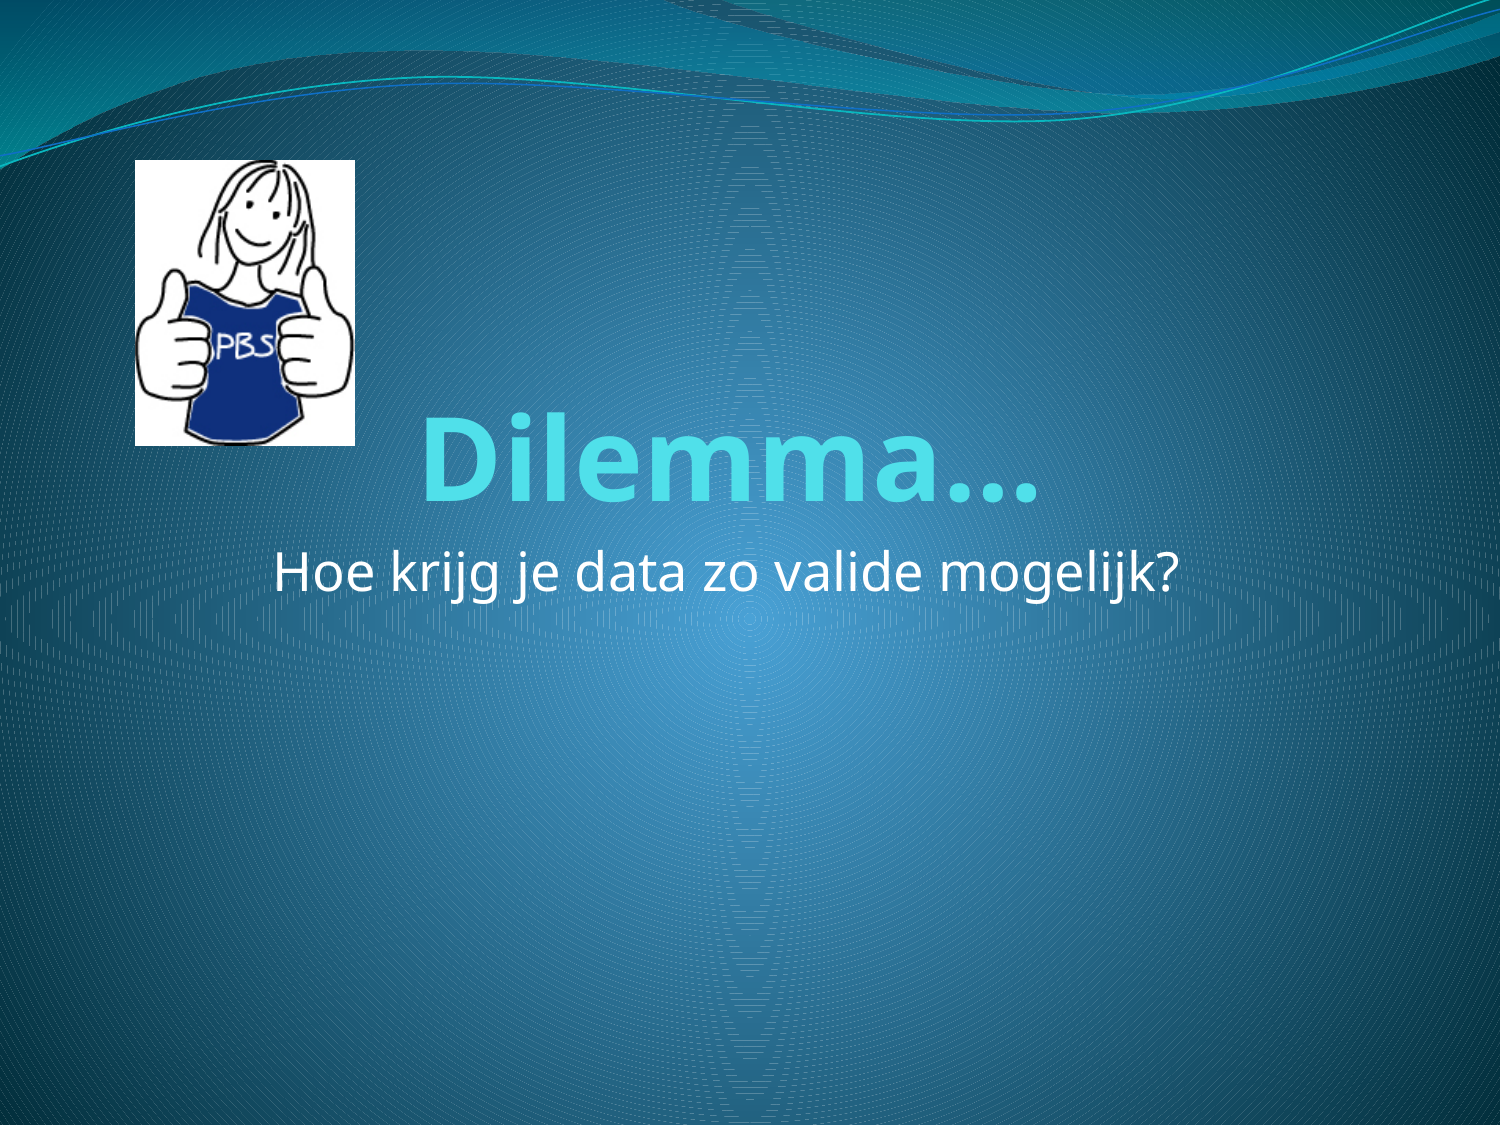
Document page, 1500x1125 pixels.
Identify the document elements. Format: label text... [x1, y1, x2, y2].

title Dilemma… [87, 224, 1376, 525]
picture [135, 160, 355, 446]
subtitle Hoe krijg je data zo valide mogelijk? [87, 529, 1376, 818]
